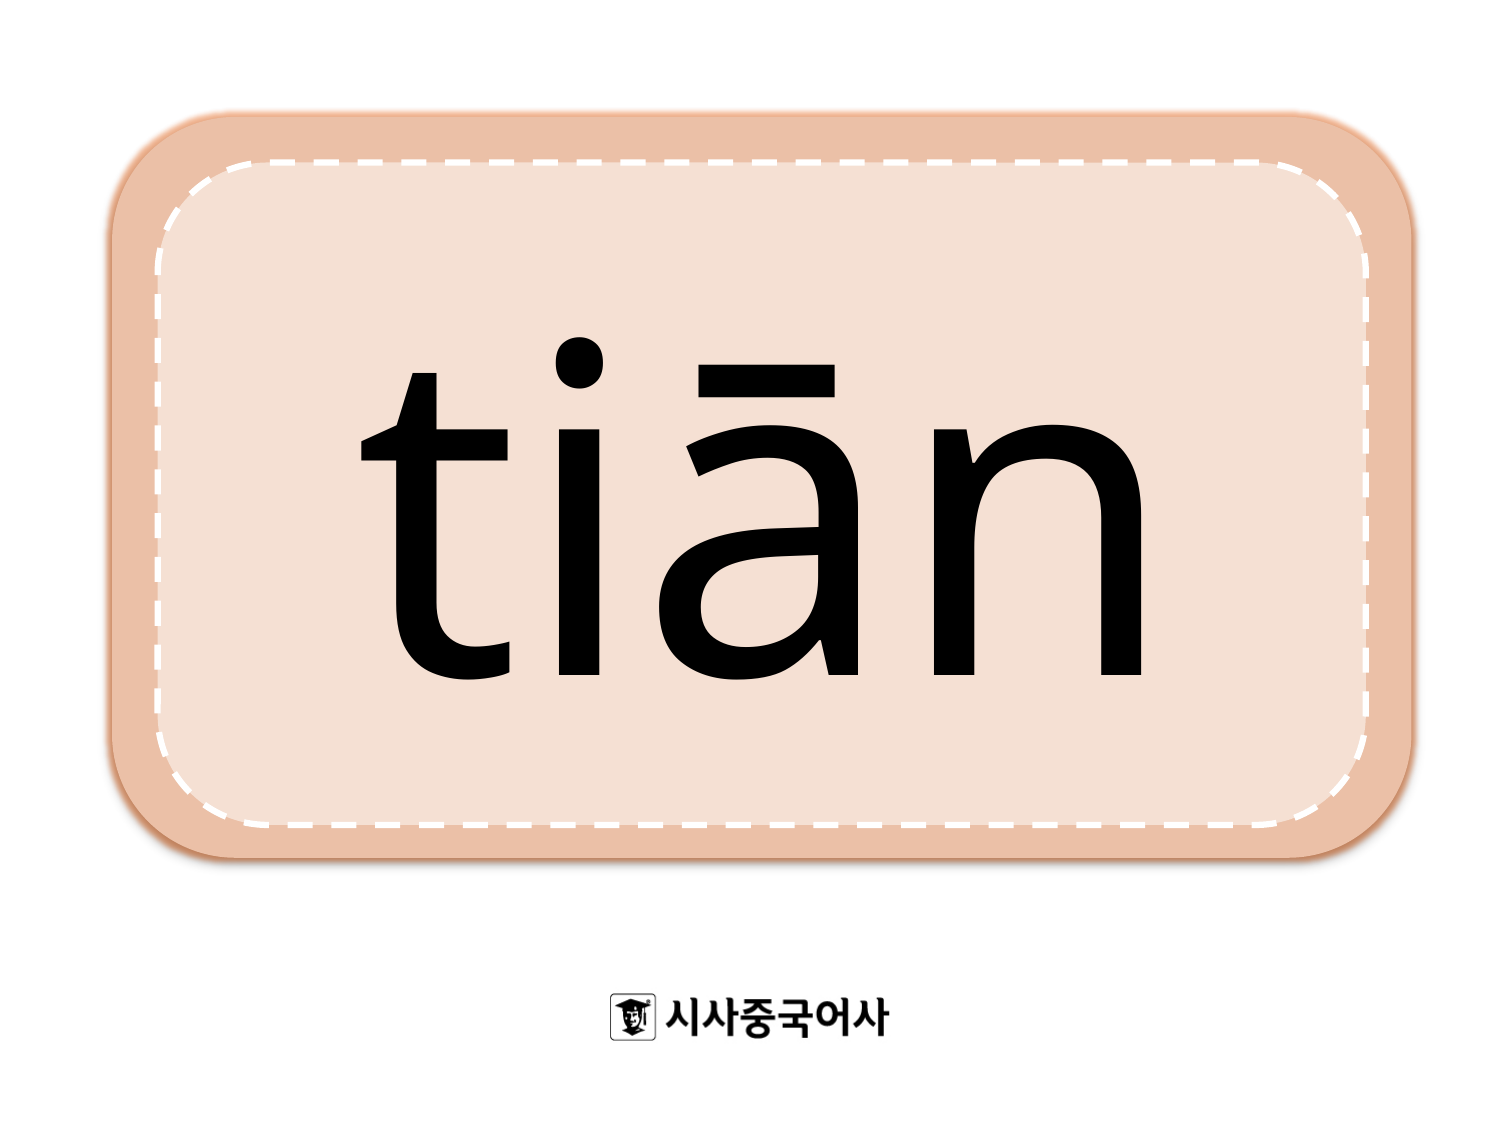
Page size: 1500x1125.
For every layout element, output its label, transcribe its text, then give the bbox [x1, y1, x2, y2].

picture [602, 987, 898, 1047]
text_box tiān [162, 160, 1371, 824]
